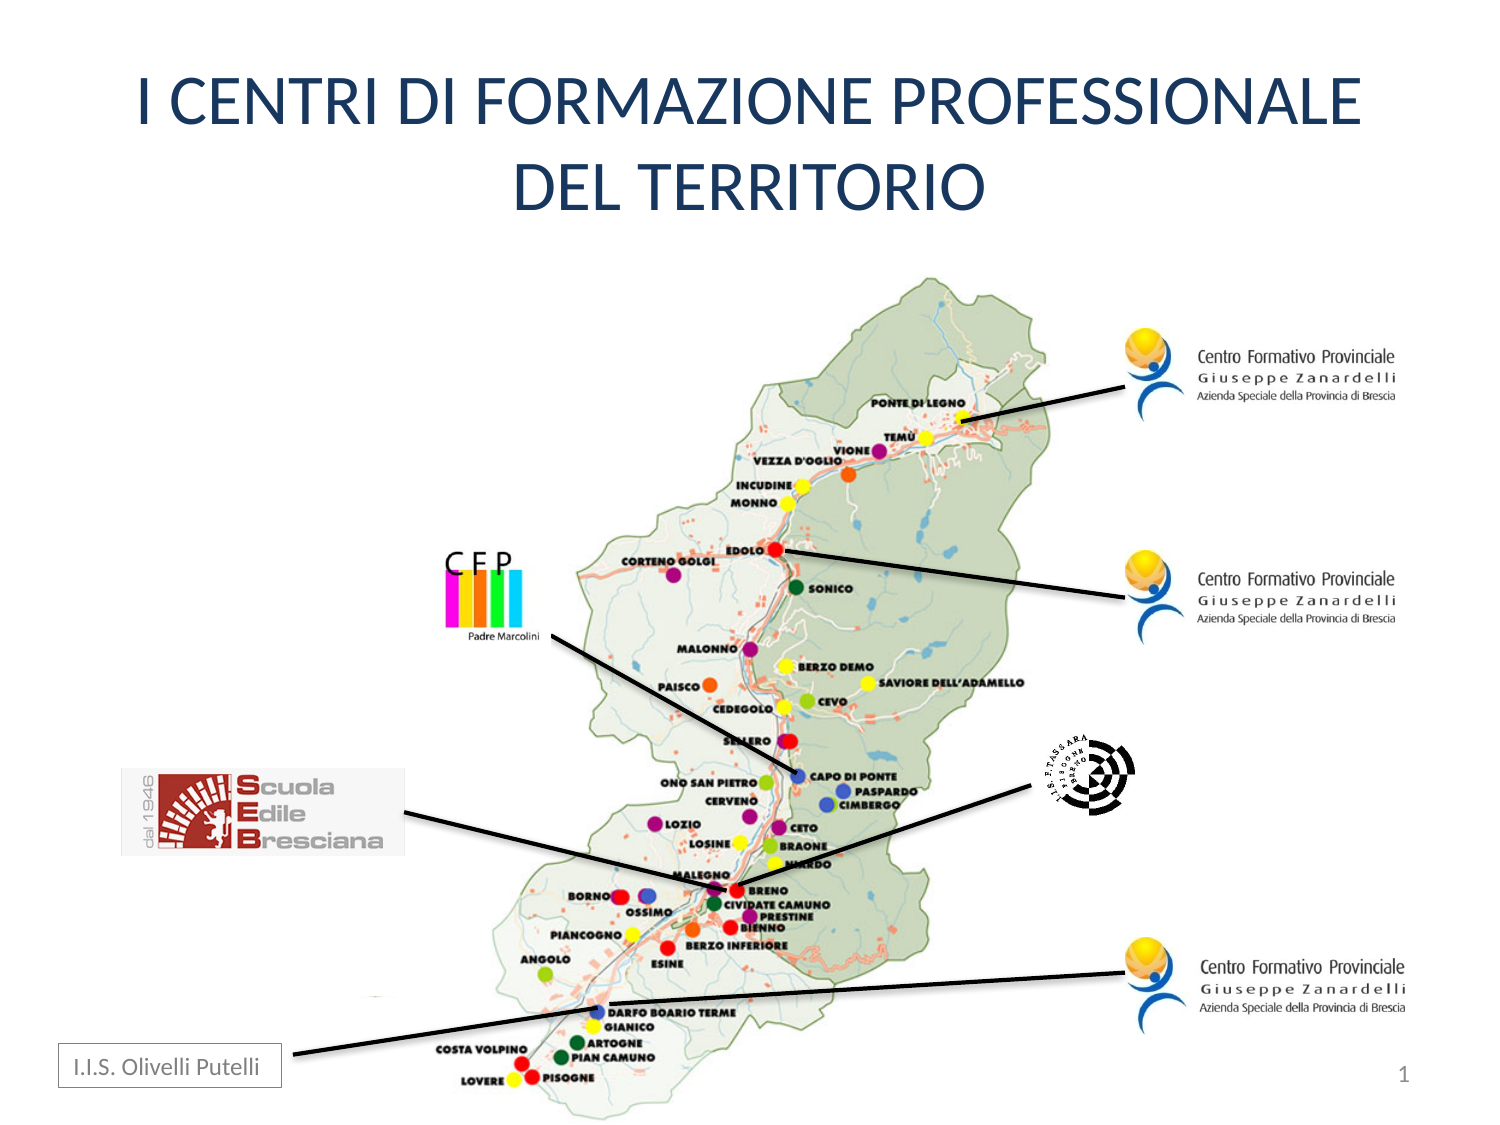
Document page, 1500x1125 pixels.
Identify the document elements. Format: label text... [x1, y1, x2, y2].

title I CENTRI DI FORMAZIONE PROFESSIONALE DEL TERRITORIO [75, 45, 1425, 233]
picture [1124, 550, 1395, 645]
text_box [550, 635, 798, 774]
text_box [738, 784, 1032, 886]
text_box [784, 550, 1126, 598]
slide_number 1 [1079, 1042, 1425, 1103]
picture [1124, 327, 1395, 423]
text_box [292, 1007, 598, 1055]
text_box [609, 972, 1126, 1005]
text_box I.I.S. Olivelli Putelli [58, 1042, 282, 1088]
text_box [960, 386, 1126, 423]
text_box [403, 811, 727, 891]
picture [30, 264, 1137, 1125]
picture [1124, 937, 1406, 1036]
